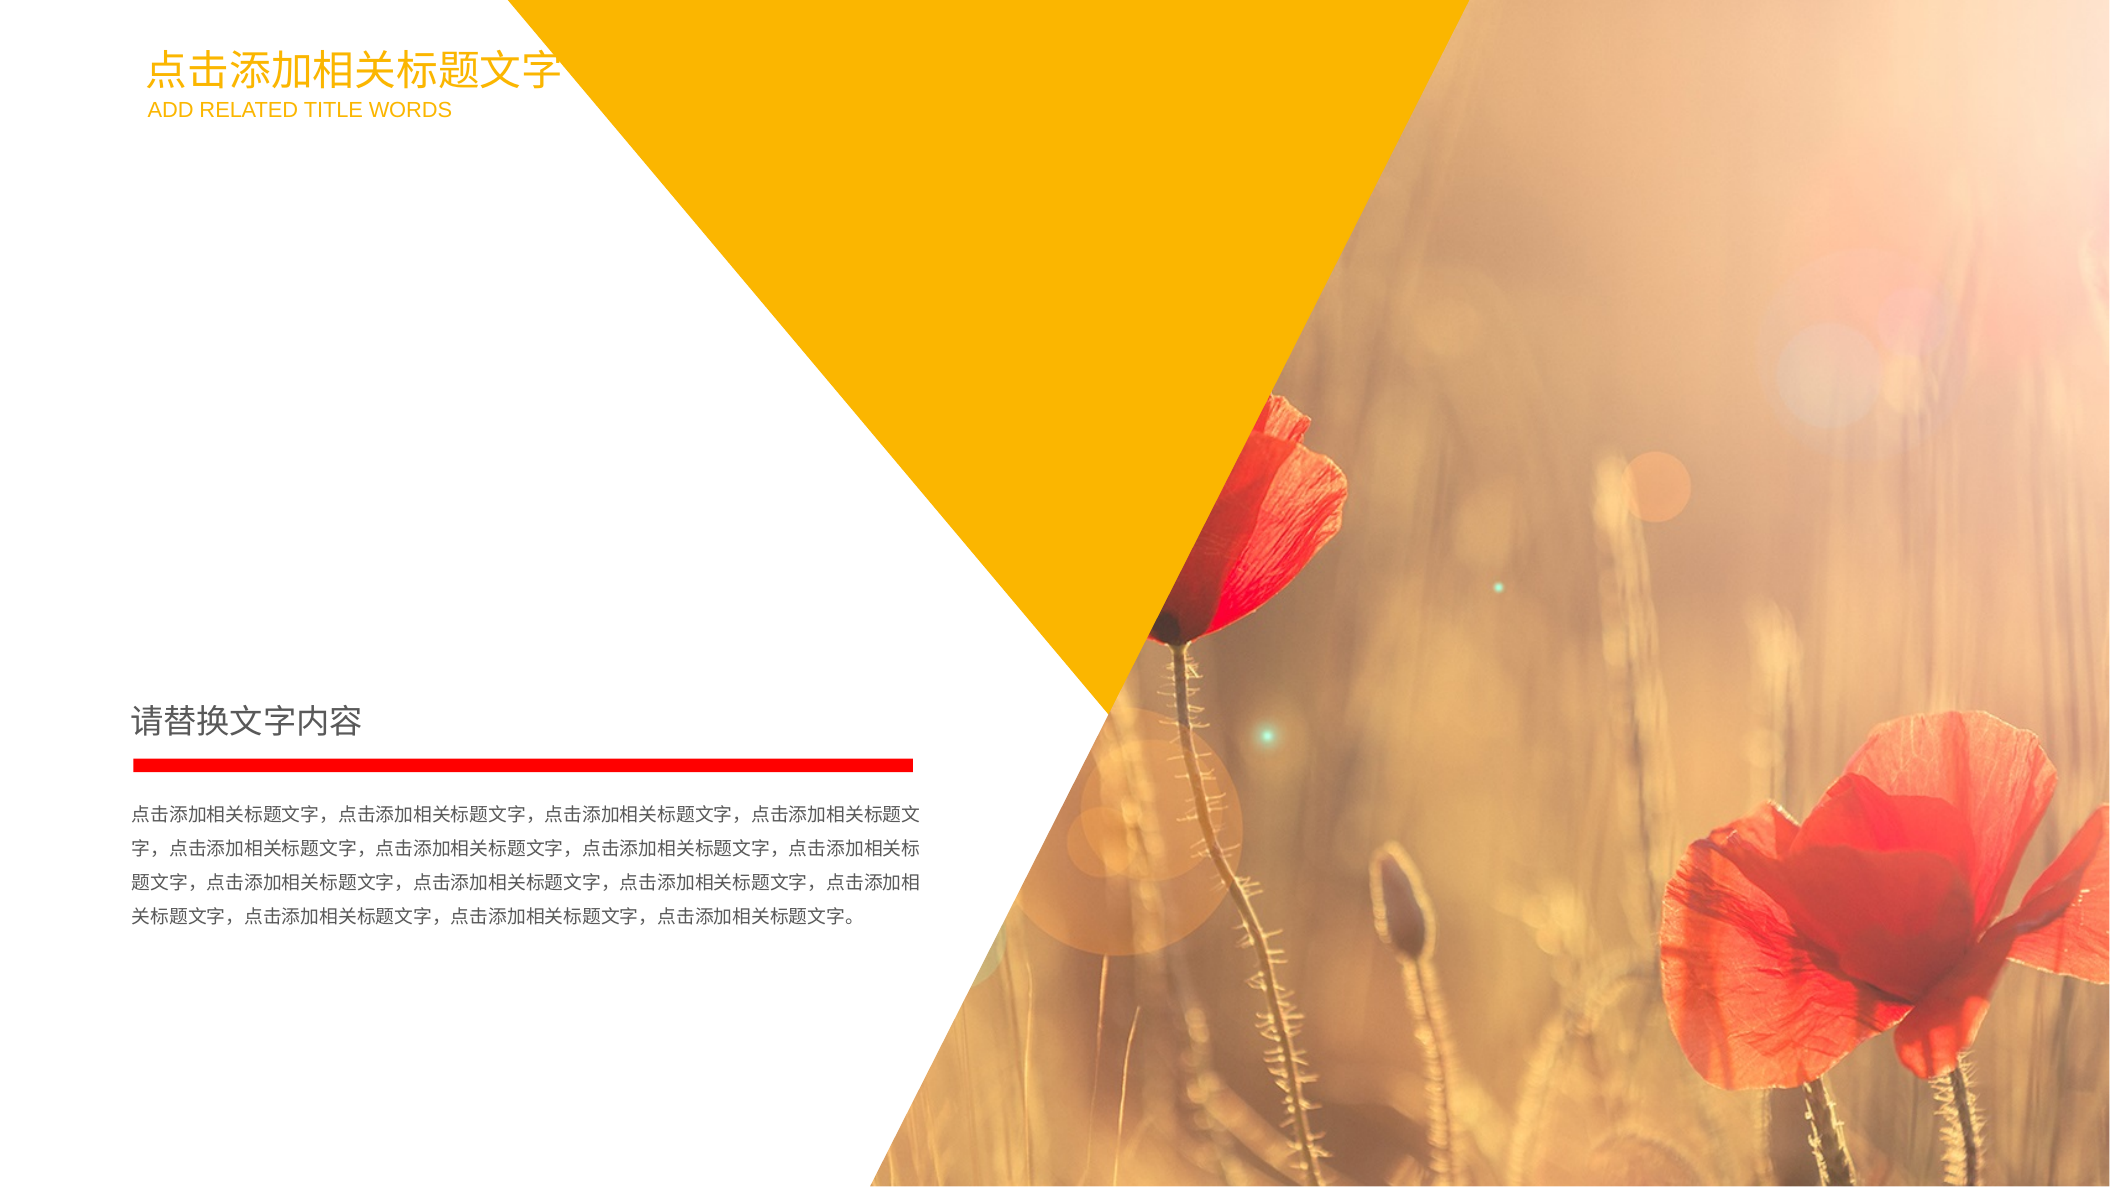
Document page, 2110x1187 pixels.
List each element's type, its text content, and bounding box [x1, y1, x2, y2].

text_box [507, 0, 1469, 714]
text_box 点击添加相关标题文字，点击添加相关标题文字，点击添加相关标题文字，点击添加相关标题文字，点击添加相关标题文字，点击添加相关标题文字，点击添加相关标题文字，点击添加相关标题文字，点击添加相关标题文字，点击添加相关标题文字，点击添加相关标题文字，点击添加相关标题文字，点击添加相关标题文字，点击添加相关标题文字，点击添加相关标题文字。 [116, 784, 936, 935]
text_box [870, 0, 2110, 1187]
text_box 点击添加相关标题文字 [145, 43, 564, 95]
text_box [132, 758, 914, 773]
text_box 请替换文字内容 [115, 692, 393, 748]
text_box ADD RELATED TITLE WORDS [147, 96, 453, 123]
